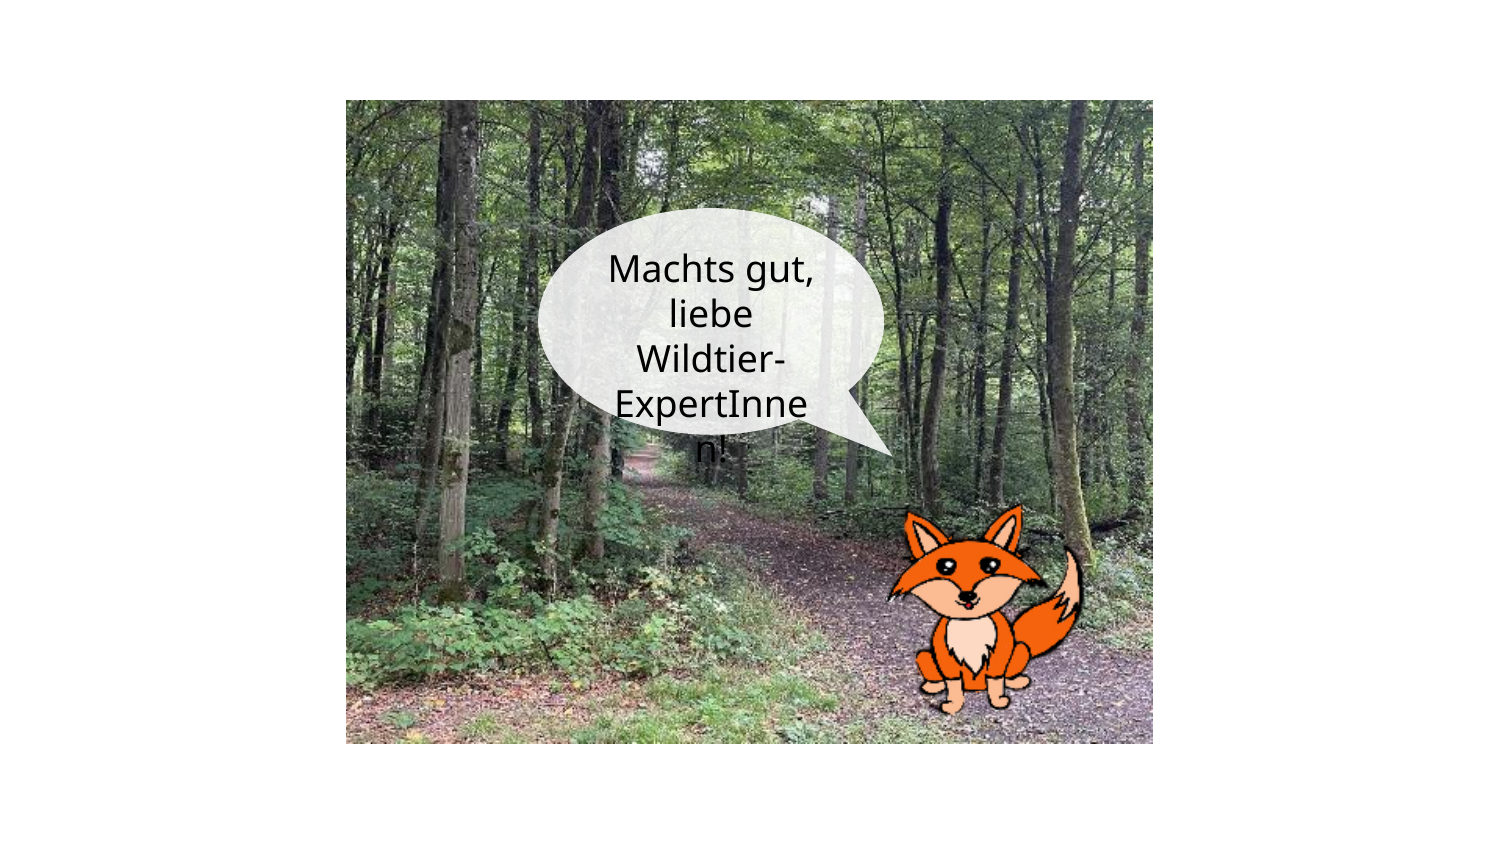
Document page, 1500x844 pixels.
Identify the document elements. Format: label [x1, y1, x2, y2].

text_box [346, 100, 1153, 744]
